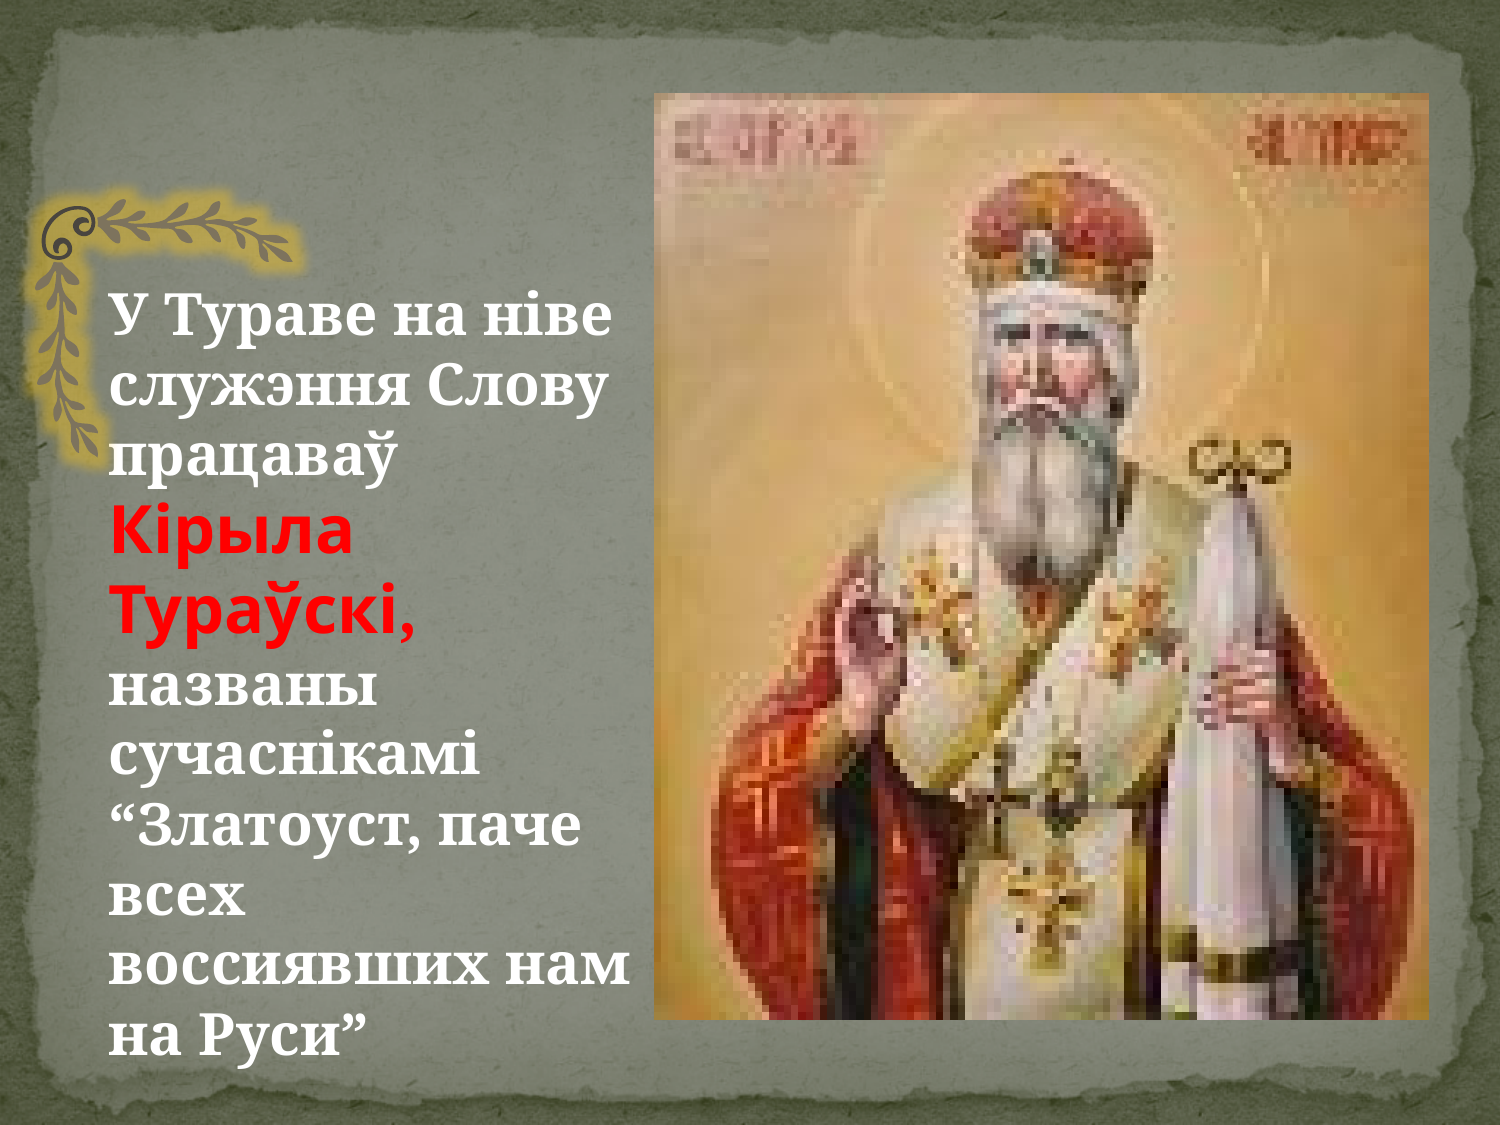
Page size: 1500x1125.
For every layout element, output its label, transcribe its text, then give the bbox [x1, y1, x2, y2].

picture [37, 201, 292, 457]
picture [654, 93, 1429, 1021]
text_box У Тураве на ніве служэння Слову працаваў Кірыла Тураўскі, названы сучаснікамі “Златоуст, паче всех воссиявших нам на Руси” [93, 269, 657, 1119]
